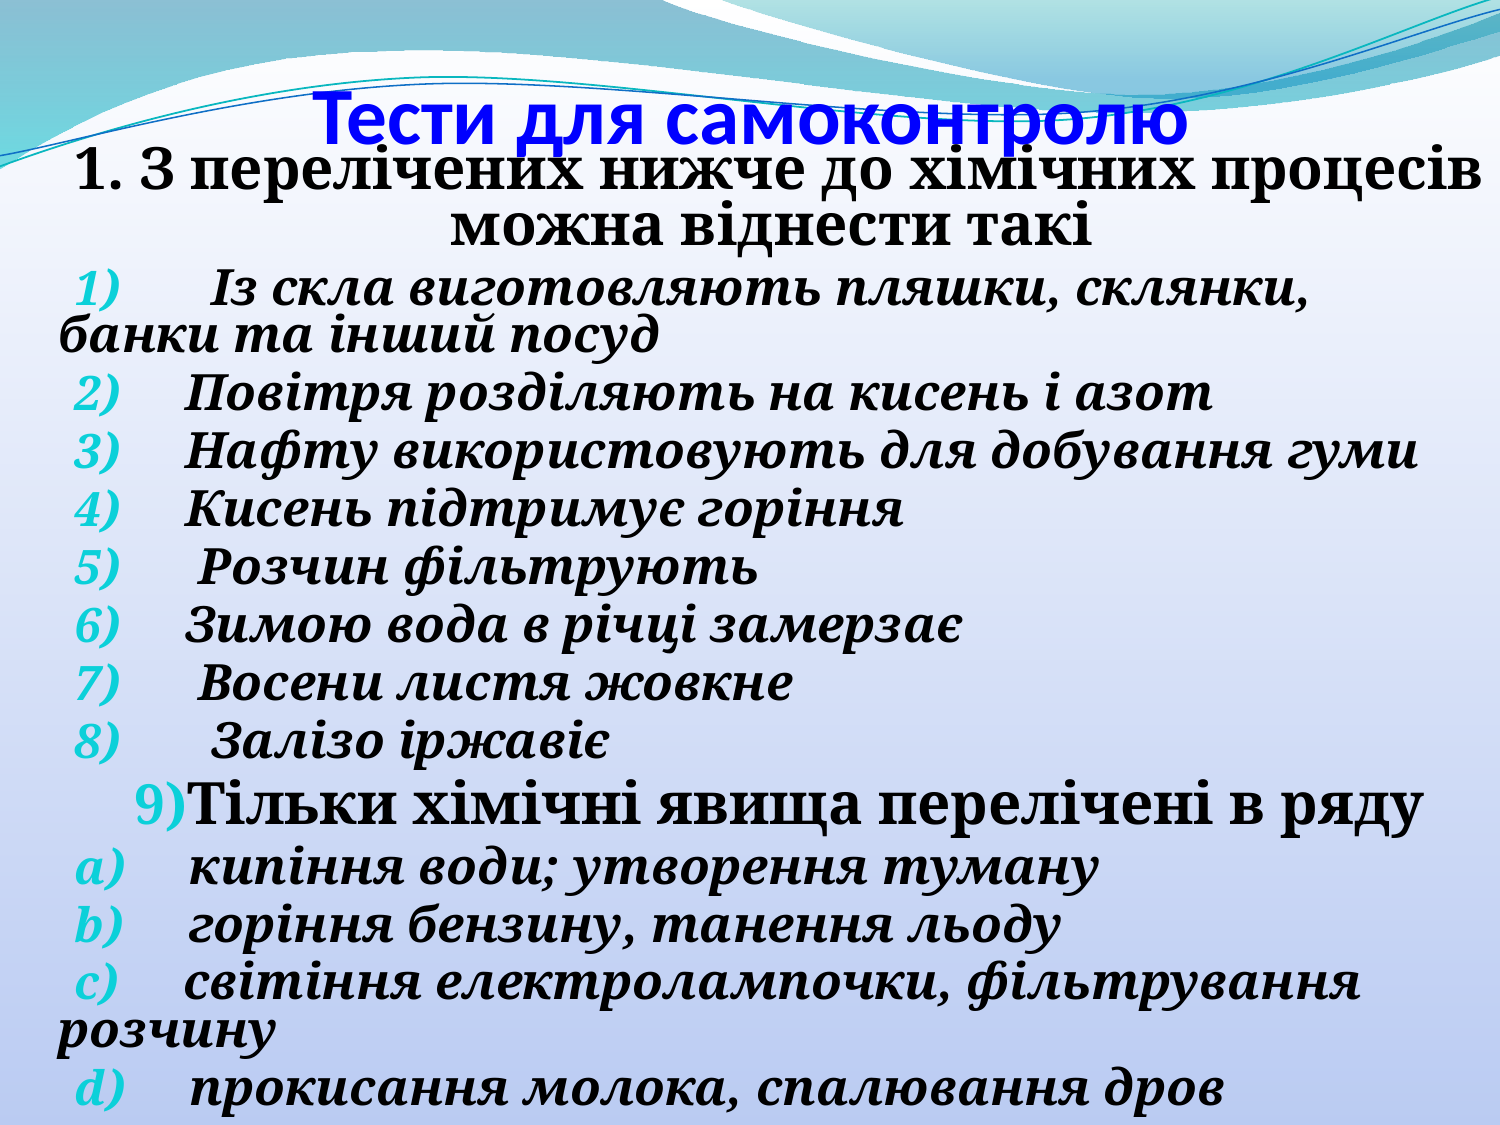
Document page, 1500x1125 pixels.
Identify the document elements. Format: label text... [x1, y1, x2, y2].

title Тести для самоконтролю [76, 54, 1427, 137]
list 1. З перелічених нижче до хімічних процесів можна віднести такі Із скла виготовляють пляшки, склянки, банки та інший посуд Повітря розділяють на кисень і азот Нафту використовують для добування гуми Кисень підтримує горіння Розчин фільтрують Зимою вода в річці замерзає Восени листя жовкне Залізо іржавіє Тільки хімічні явища перелічені в ряду кипіння води; утворення туману горіння бензину, танення льоду світіння електролампочки, фільтрування розчину прокисання молока, спалювання дров [0, 137, 1500, 1083]
